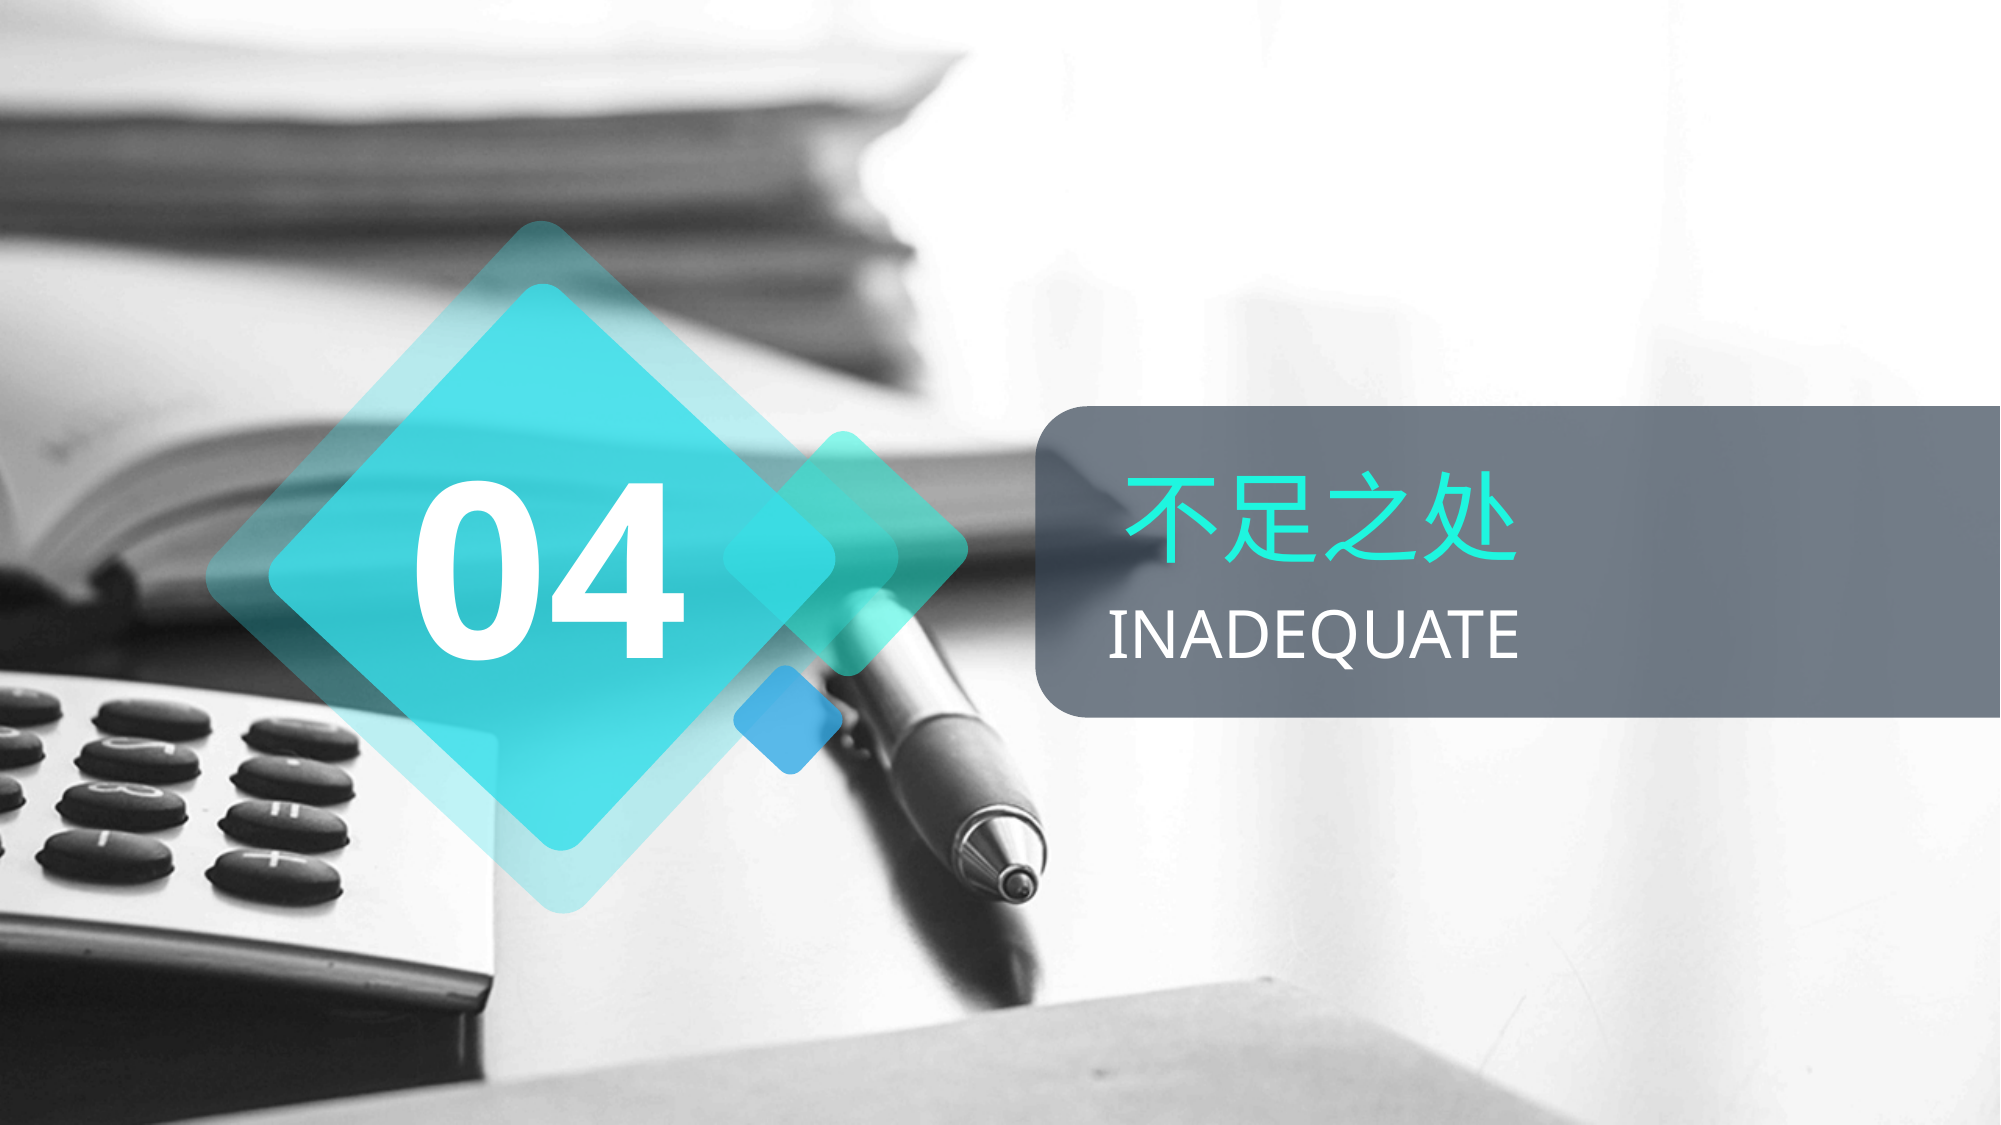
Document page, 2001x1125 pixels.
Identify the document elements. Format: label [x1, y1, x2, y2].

picture [0, 0, 2000, 1125]
text_box [1035, 405, 2000, 718]
